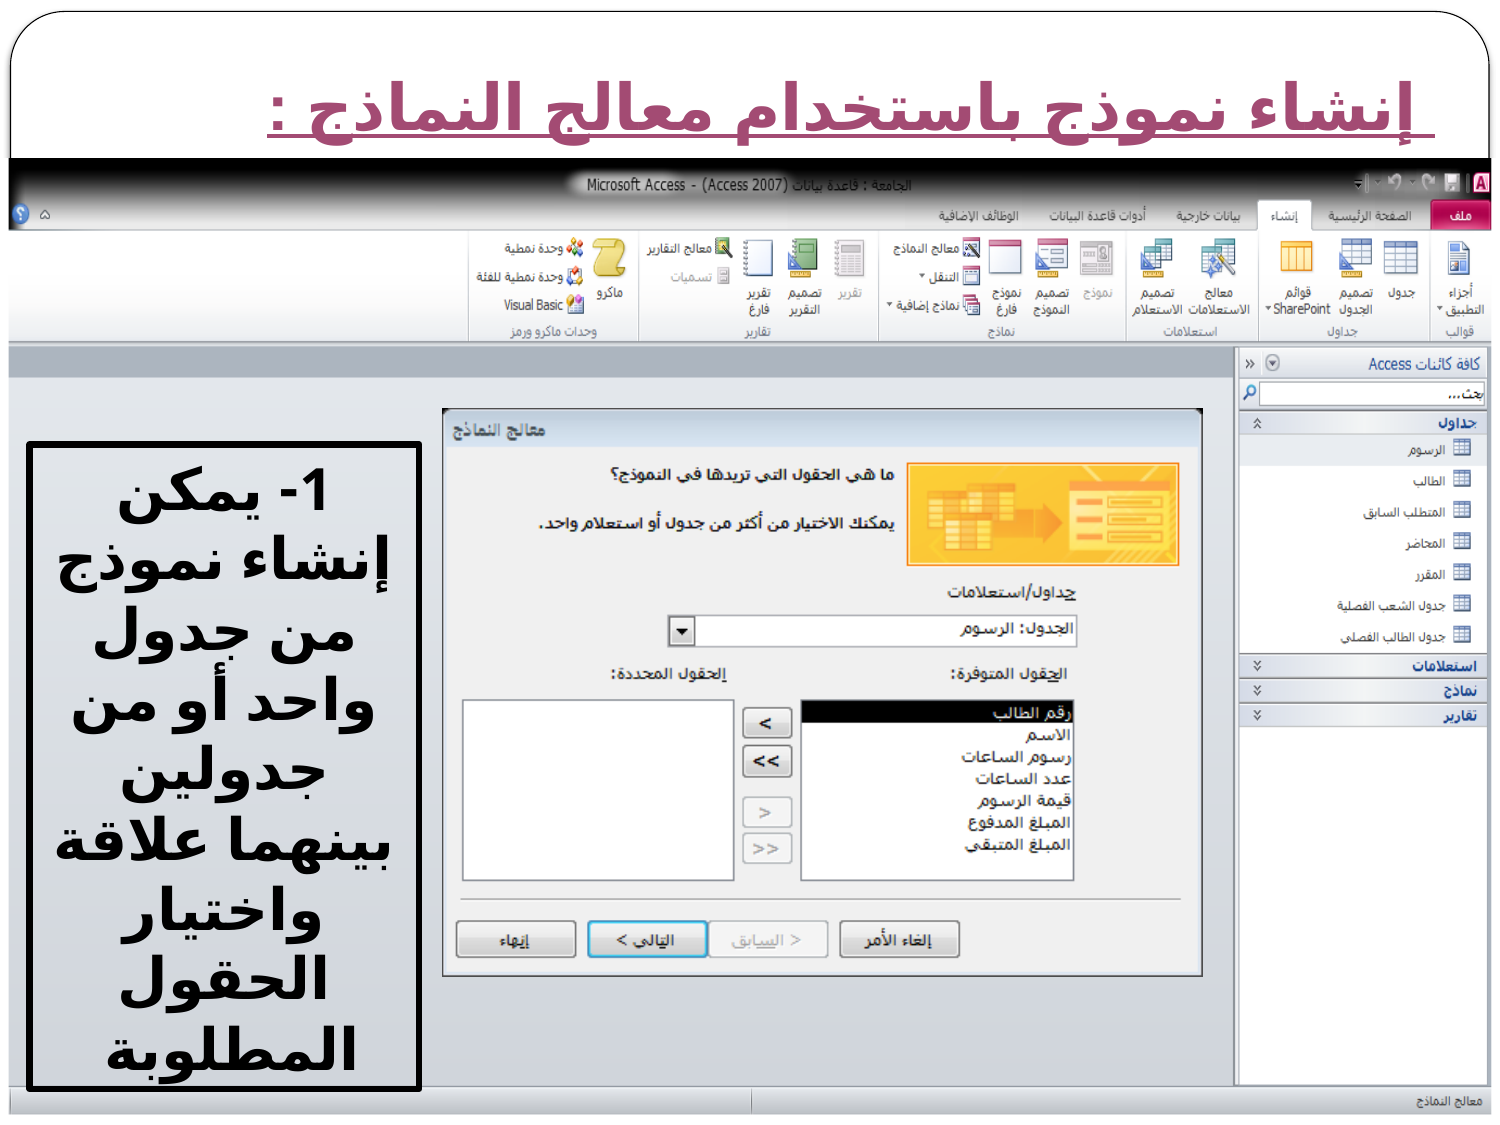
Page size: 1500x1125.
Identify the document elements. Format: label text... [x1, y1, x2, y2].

text_box إنشاء نموذج باستخدام معالج النماذج : [100, 0, 1451, 157]
picture [0, 158, 1500, 1125]
